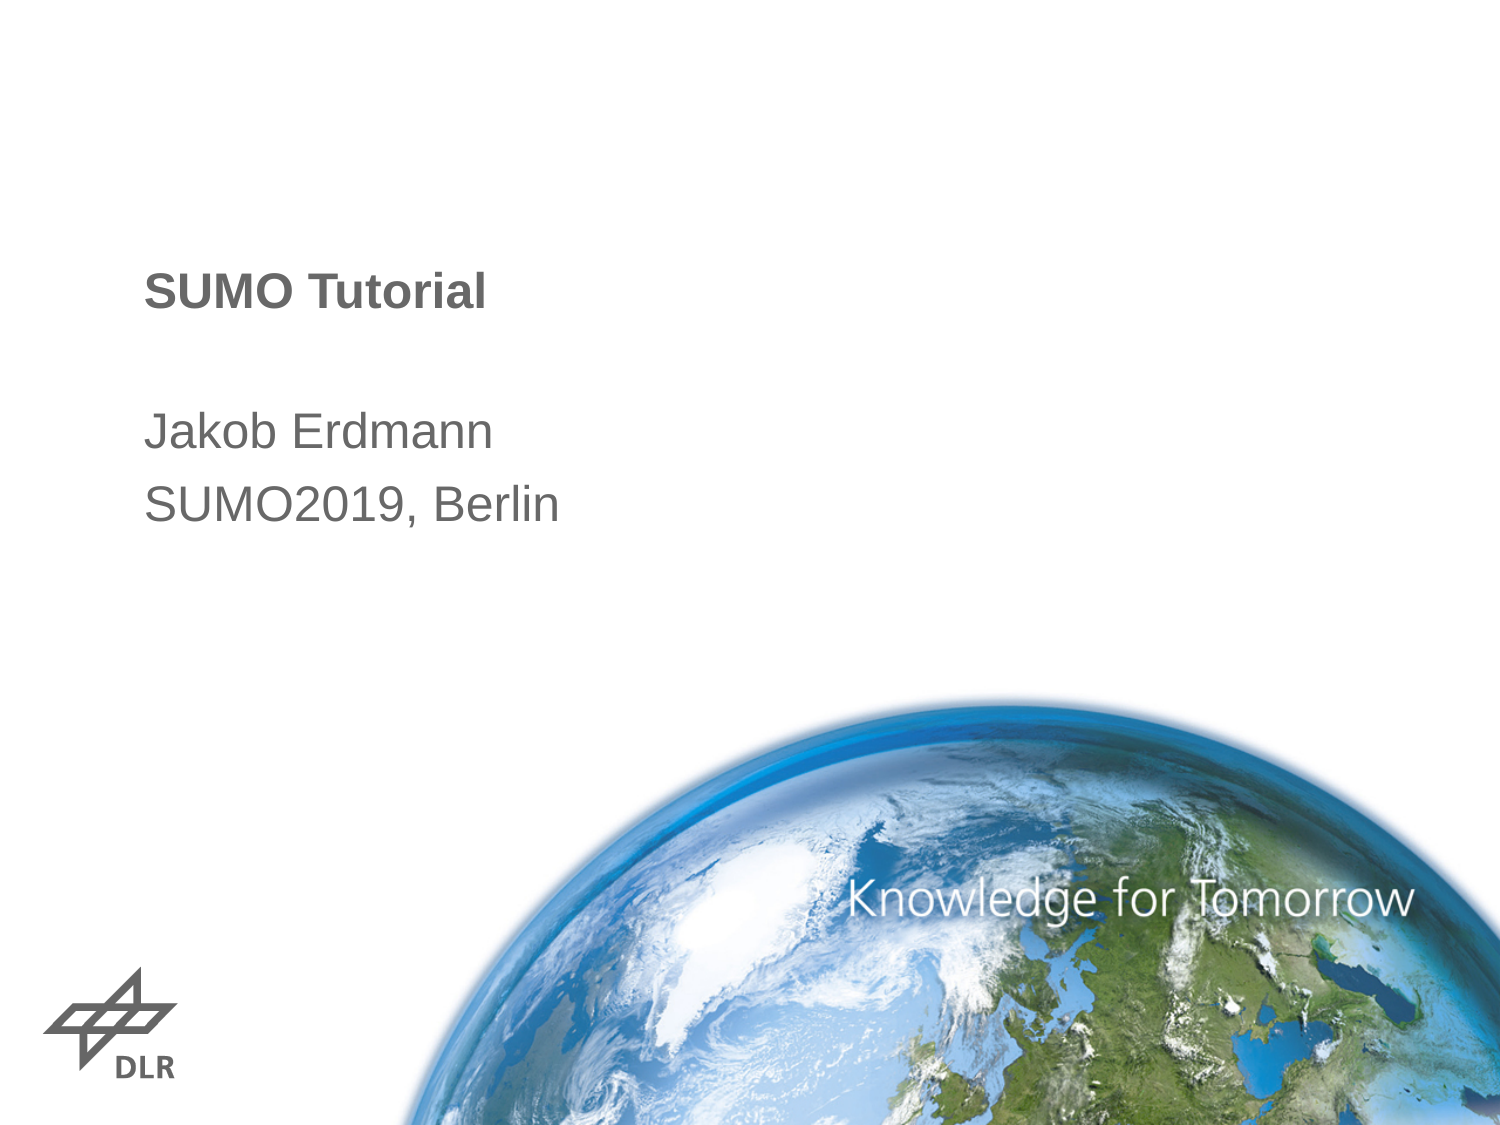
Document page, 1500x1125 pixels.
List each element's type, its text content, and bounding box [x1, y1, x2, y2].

text_box SUMO Tutorial [144, 258, 1421, 380]
text_box Jakob Erdmann SUMO2019, Berlin [144, 398, 1421, 588]
picture [0, 0, 1500, 1125]
